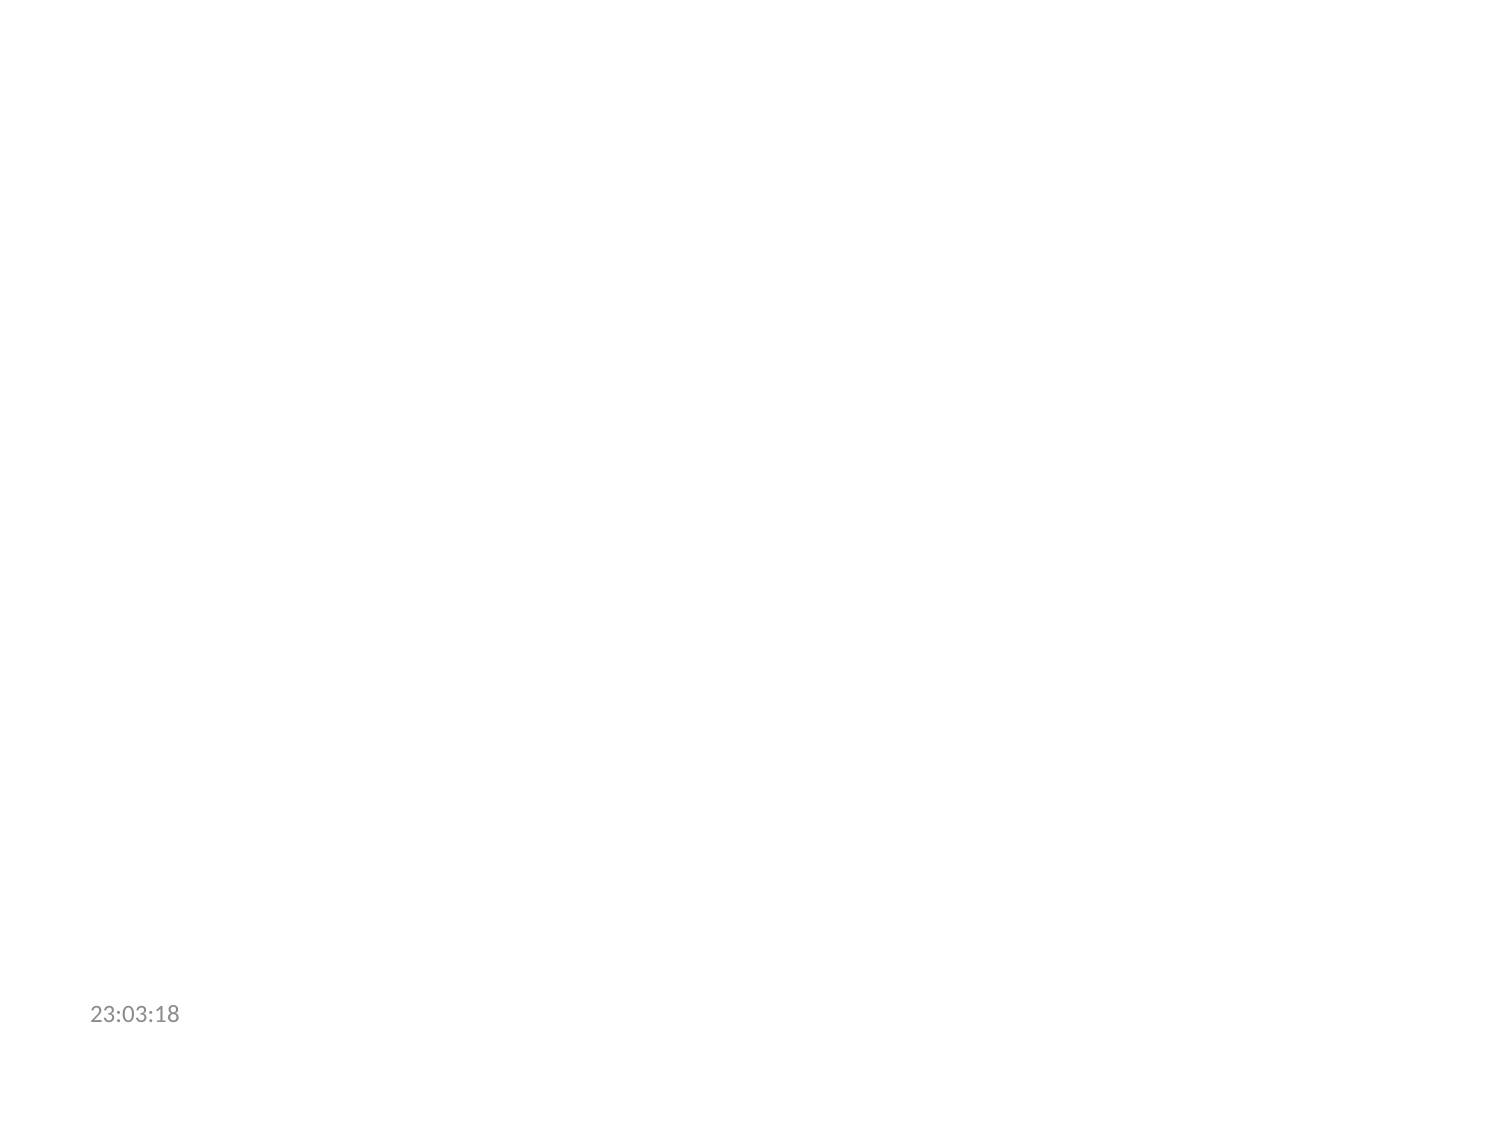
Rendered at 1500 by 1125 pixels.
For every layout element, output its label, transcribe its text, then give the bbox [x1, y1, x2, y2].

text_box 15:35:09 [75, 982, 425, 1043]
